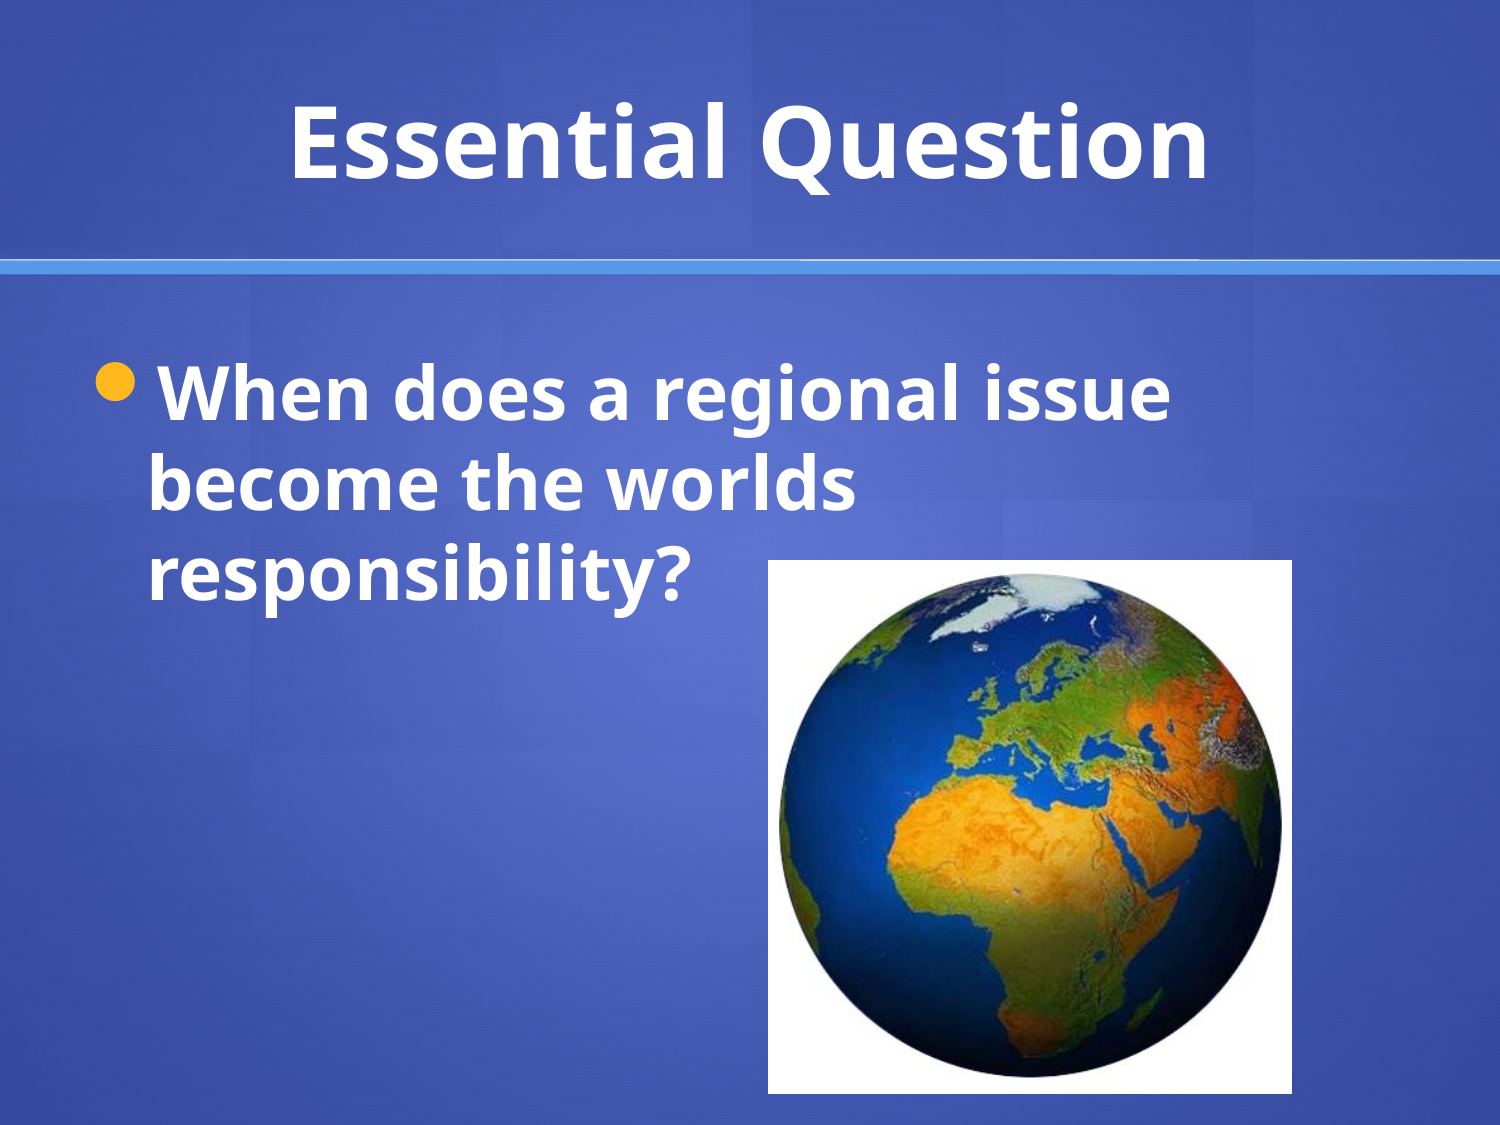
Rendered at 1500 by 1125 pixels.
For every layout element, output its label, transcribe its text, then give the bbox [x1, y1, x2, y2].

list When does a regional issue become the worlds responsibility? [75, 337, 1425, 988]
picture [767, 559, 1293, 1095]
title Essential Question [75, 45, 1425, 233]
